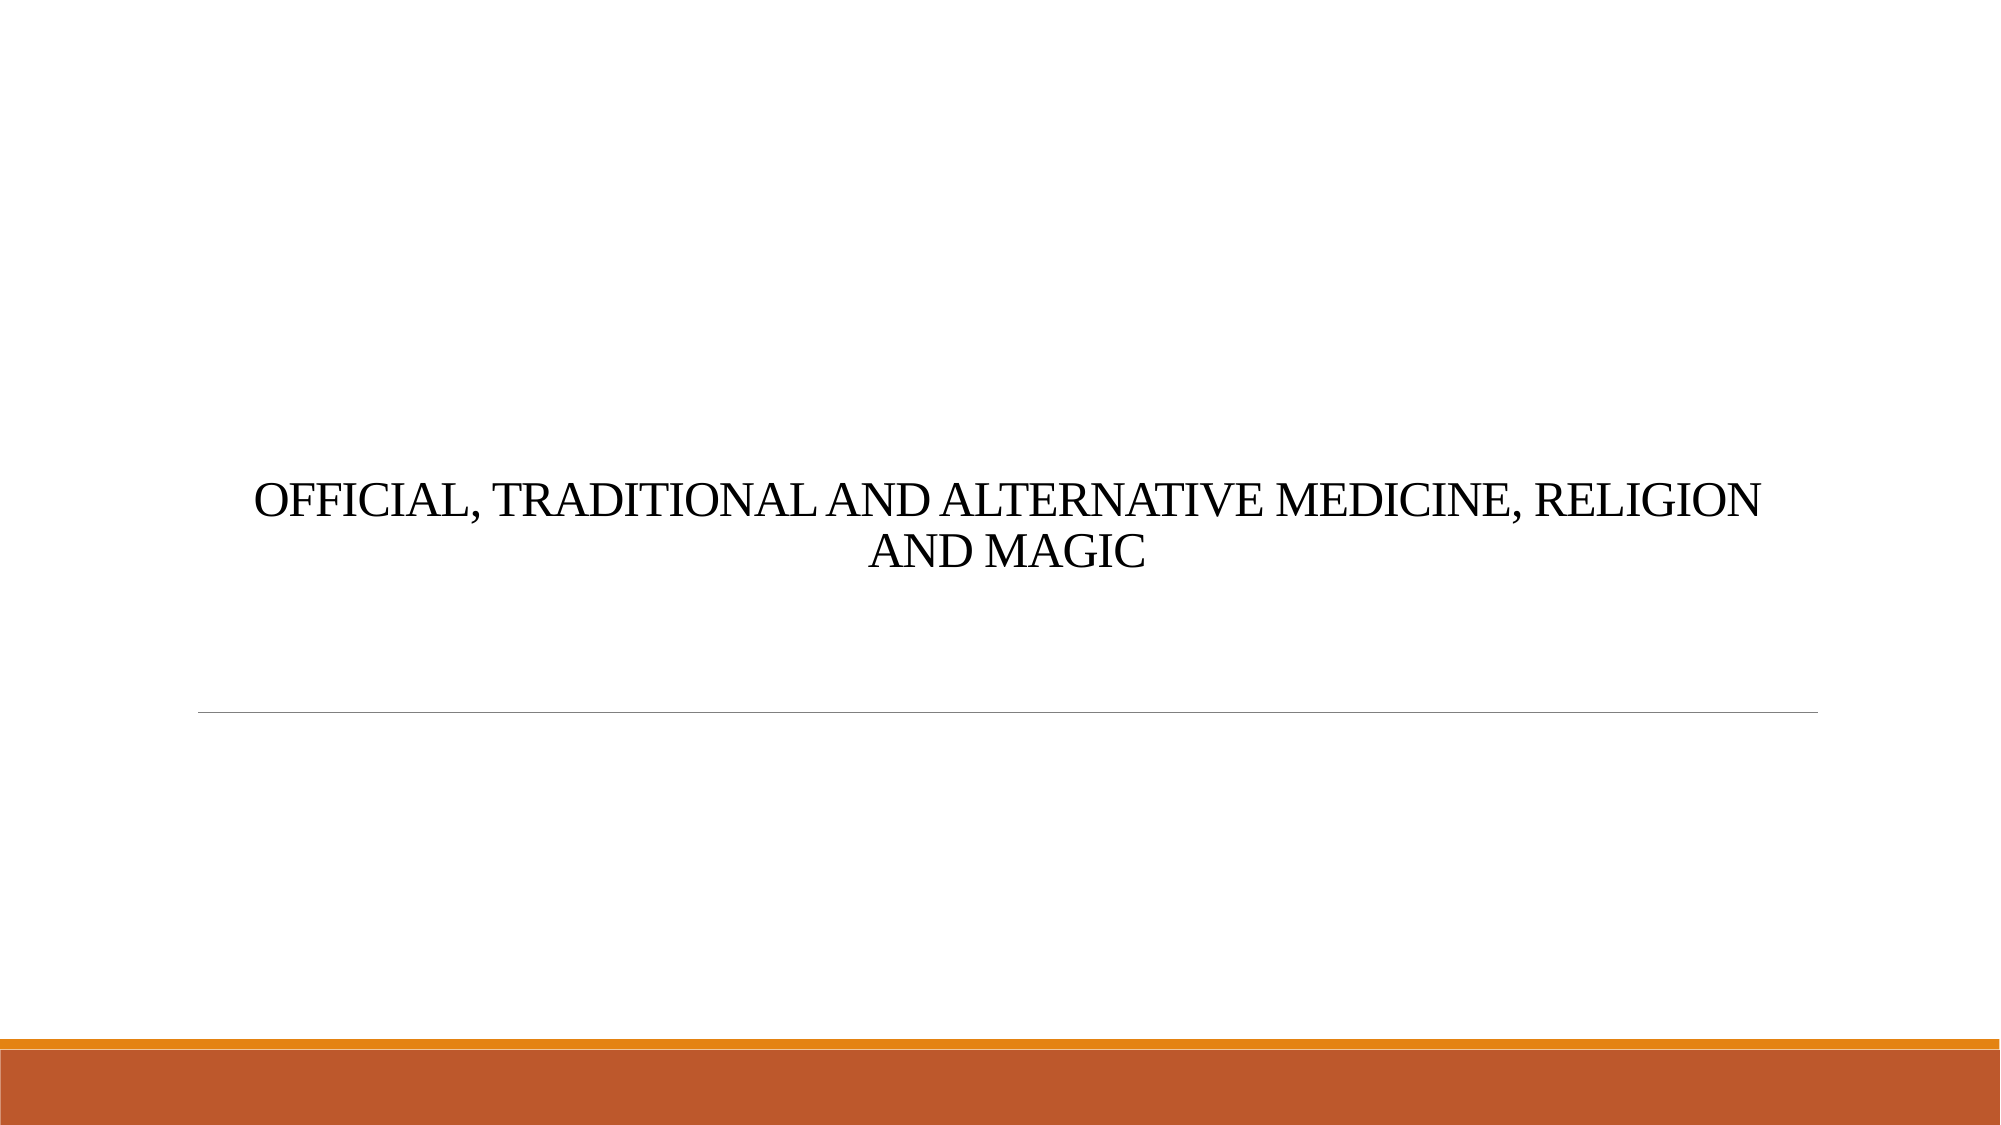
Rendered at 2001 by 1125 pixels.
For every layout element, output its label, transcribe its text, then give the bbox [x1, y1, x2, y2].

title Official, traditional and alternative medicine, religion and magic [182, 0, 1833, 585]
